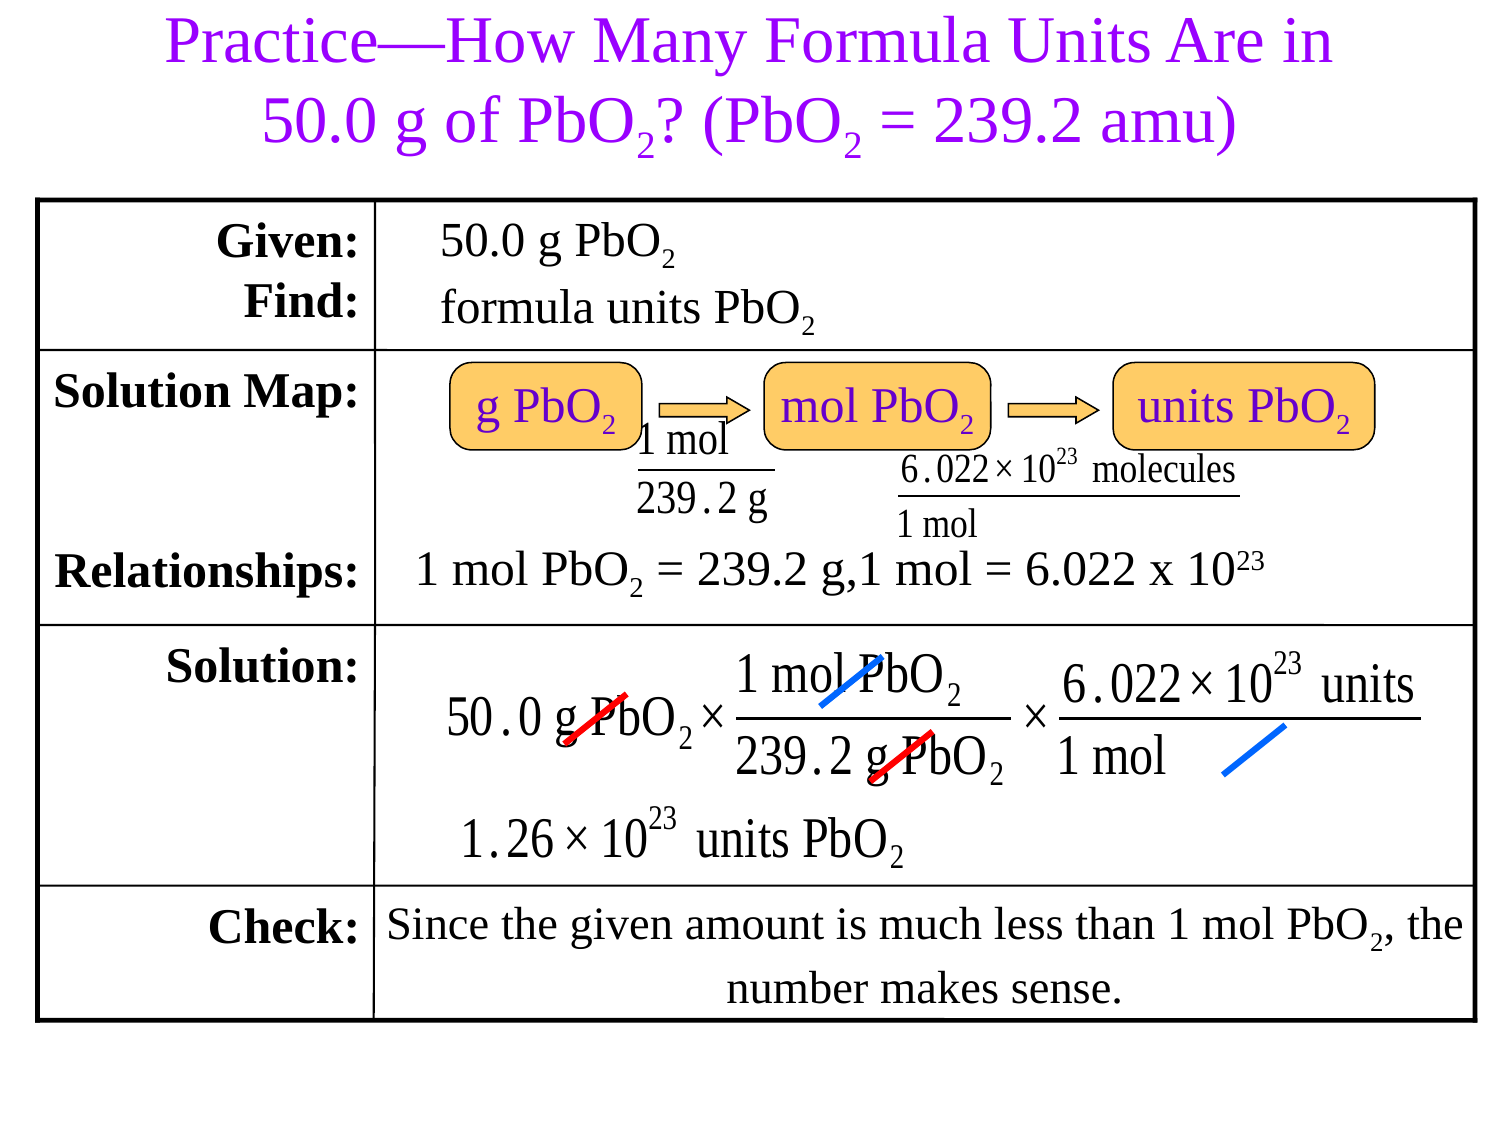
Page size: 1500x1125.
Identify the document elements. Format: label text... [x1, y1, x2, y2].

text_box Practice—How Many Formula Units Are in 50.0 g of PbO2? (PbO2 = 239.2 amu) [112, 24, 1388, 138]
text_box 1 mol PbO2 = 239.2 g,1 mol = 6.022 x 1023 [399, 351, 1475, 613]
text_box Check: [38, 886, 375, 1021]
text_box Given: Find: [37, 199, 375, 350]
text_box Since the given amount is much less than 1 mol PbO2, the number makes sense. [375, 886, 1475, 1020]
text_box [774, 626, 1475, 885]
text_box Solution: [38, 625, 374, 885]
text_box 50.0 g PbO2 formula units PbO2 [424, 201, 1475, 350]
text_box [449, 362, 1376, 451]
text_box Solution Map: Relationships: [38, 350, 375, 624]
